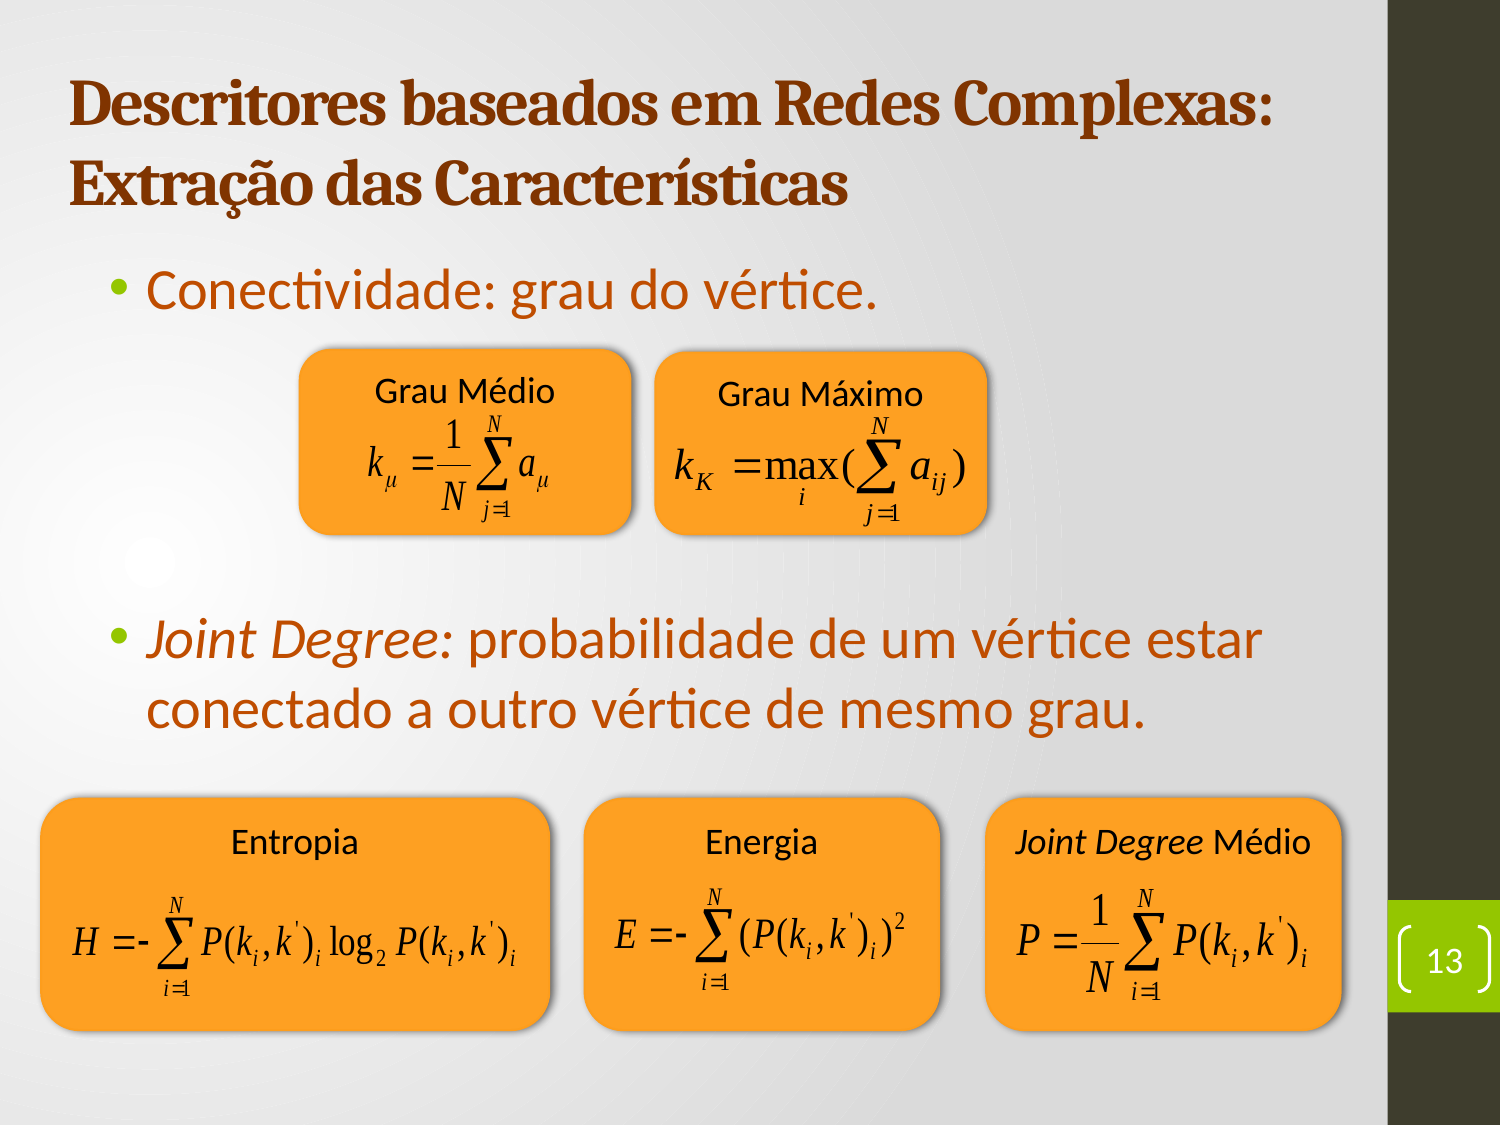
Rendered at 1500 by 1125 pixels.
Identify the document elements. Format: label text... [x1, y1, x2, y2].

list Conectividade: grau do vértice. Joint Degree: probabilidade de um vértice estar conectado a outro vértice de mesmo grau. [75, 243, 1325, 1094]
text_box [361, 403, 562, 531]
text_box Energia [583, 797, 941, 1032]
text_box Grau Máximo [654, 351, 988, 527]
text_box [607, 876, 916, 1000]
slide_number 13 [1397, 924, 1492, 994]
text_box Grau Médio [298, 348, 632, 536]
text_box Entropia [40, 797, 551, 1032]
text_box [1009, 876, 1318, 1011]
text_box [666, 405, 975, 535]
title Descritores baseados em Redes Complexas: Extração das Características [53, 45, 1341, 233]
text_box Joint Degree Médio [985, 797, 1342, 1032]
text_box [65, 885, 527, 1006]
